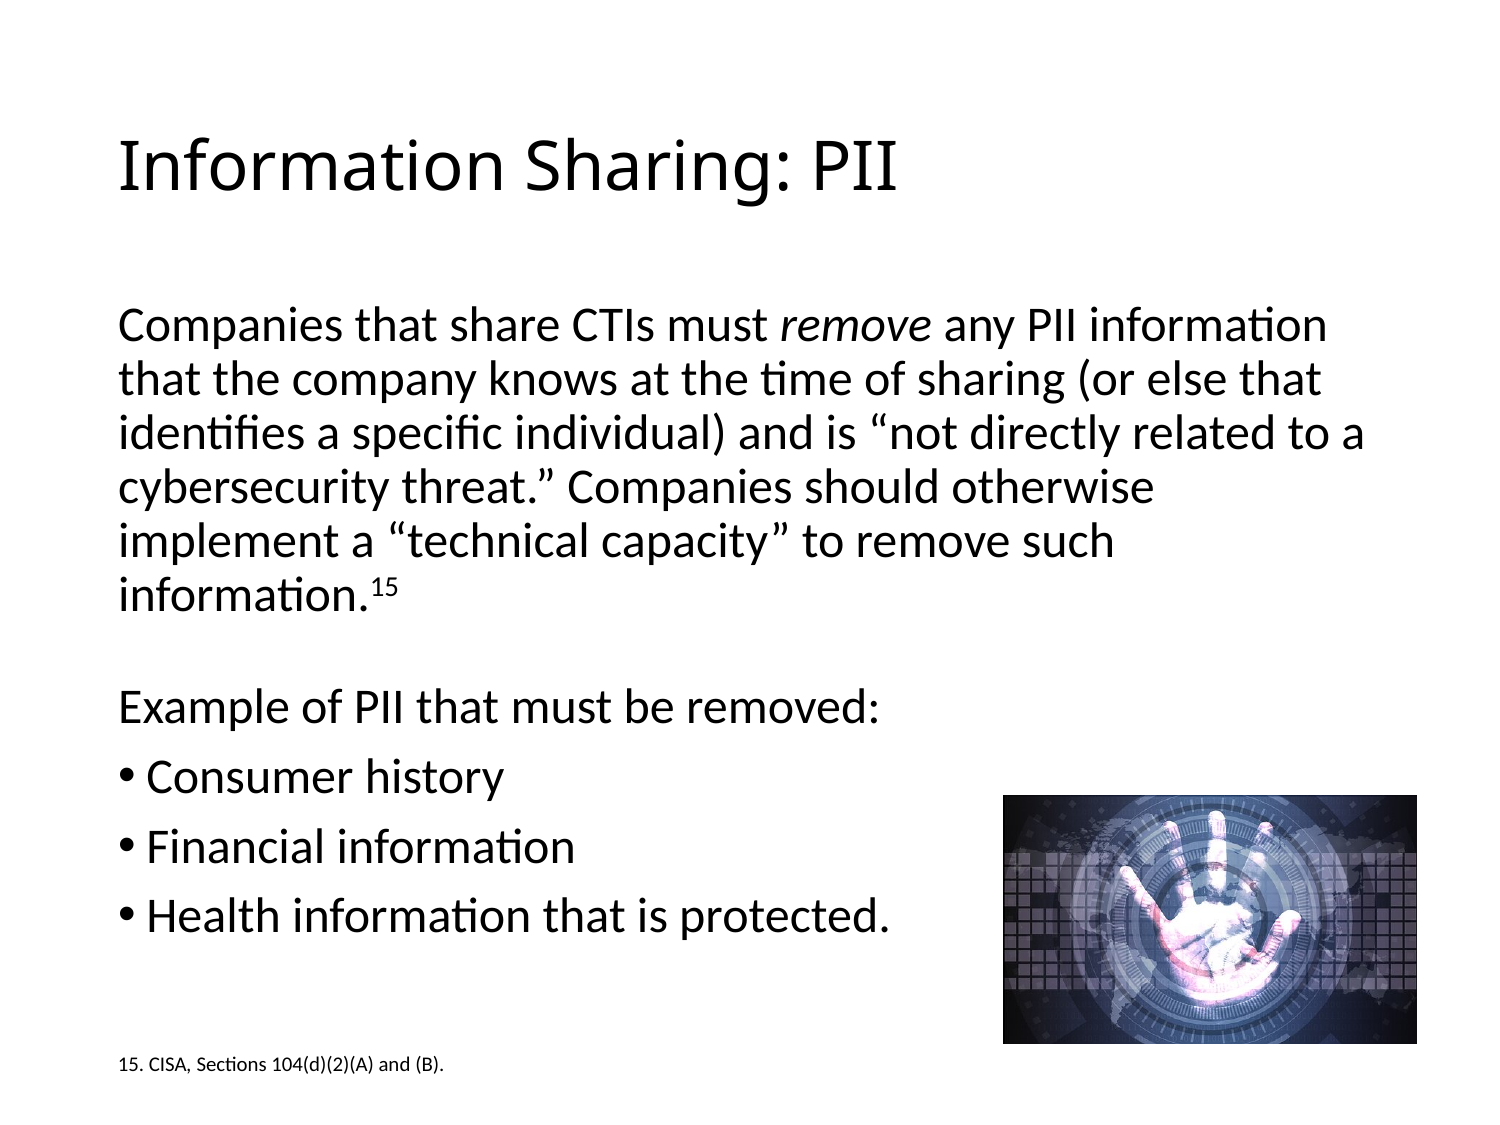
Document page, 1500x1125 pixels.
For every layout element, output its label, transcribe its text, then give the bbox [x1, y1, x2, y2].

picture [1003, 795, 1417, 1044]
list Companies that share CTIs must remove any PII information that the company knows at the time of sharing (or else that identifies a specific individual) and is “not directly related to a cybersecurity threat.” Companies should otherwise implement a “technical capacity” to remove such information.15 Example of PII that must be removed: Consumer history Financial information Health information that is protected. [102, 205, 1398, 920]
title Information Sharing: PII [102, 59, 1398, 205]
text_box 15. CISA, Sections 104(d)(2)(A) and (B). [103, 1043, 954, 1084]
